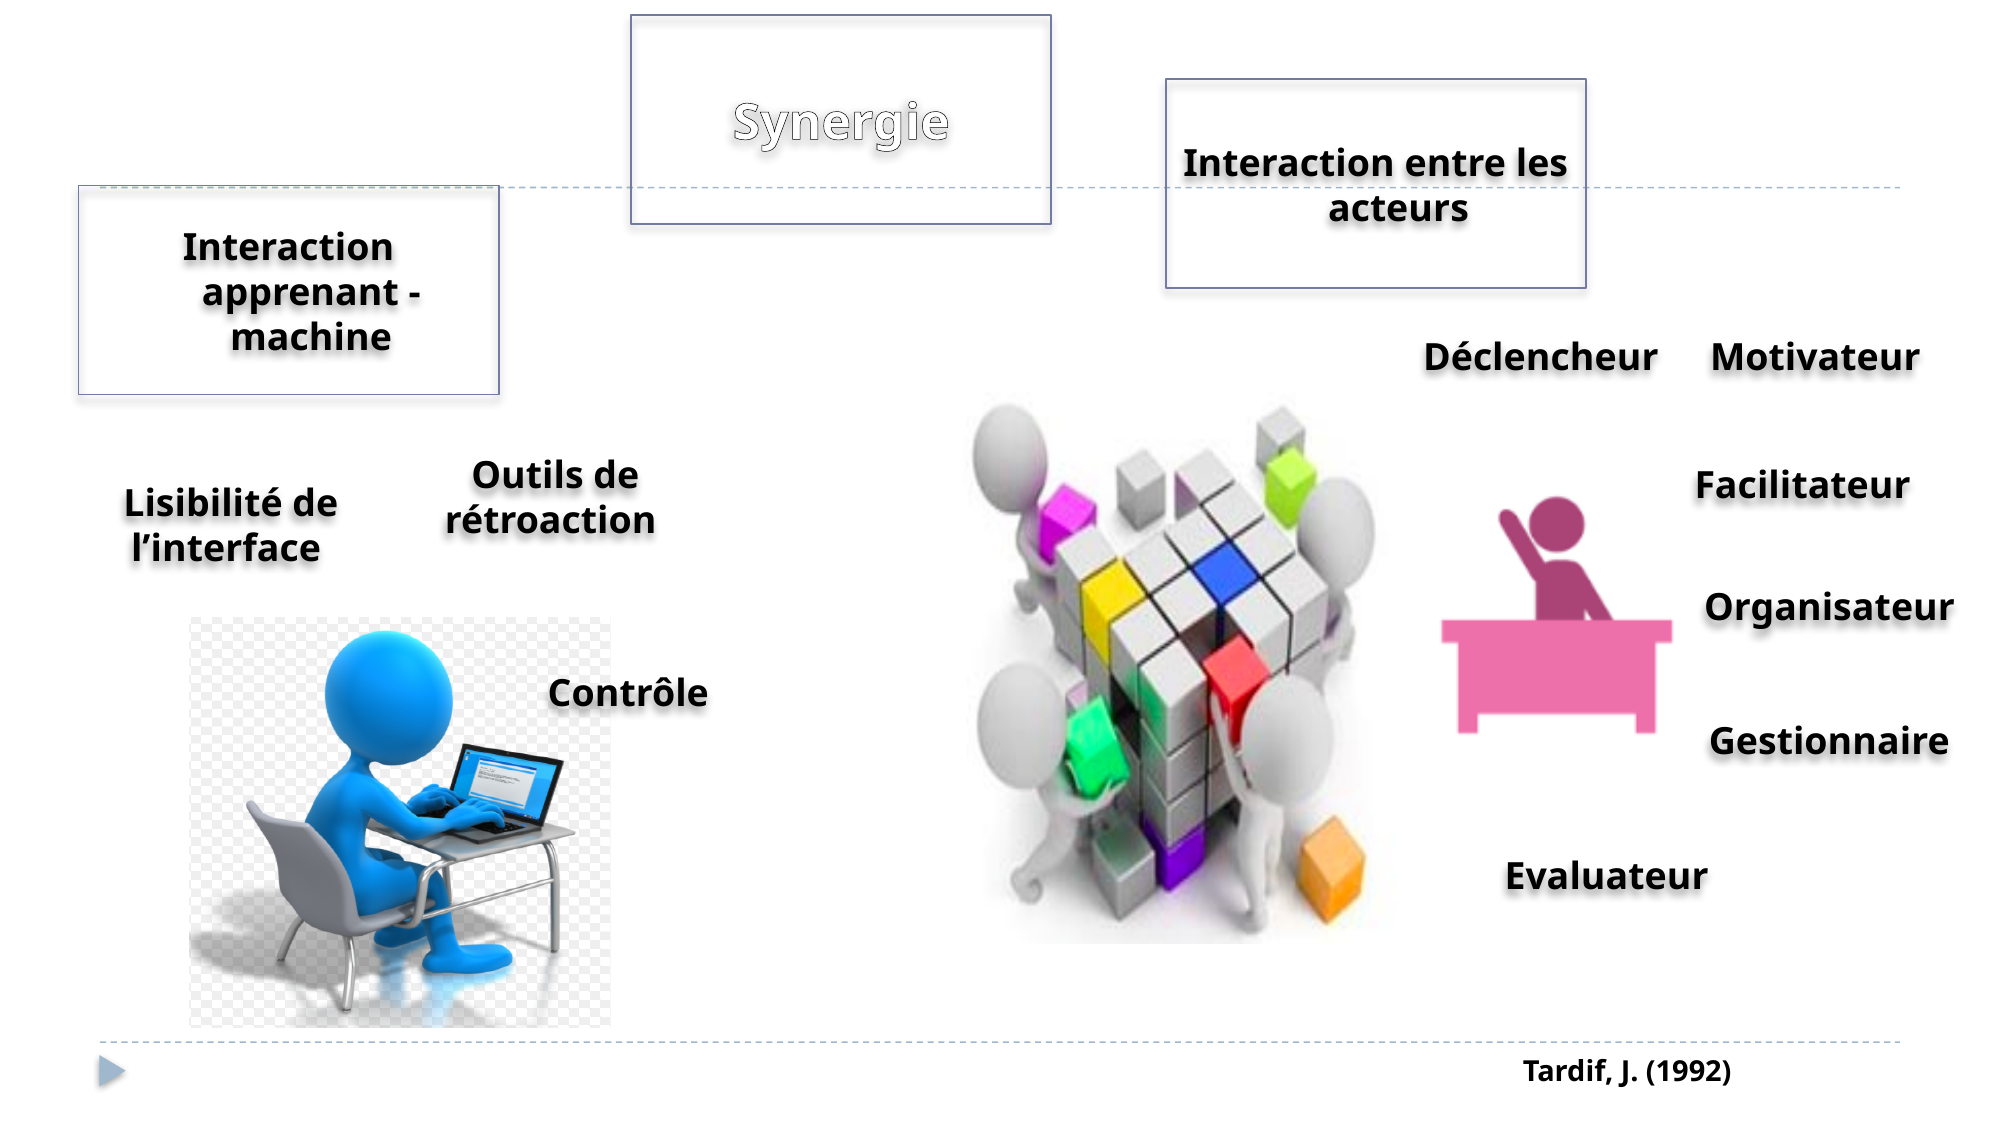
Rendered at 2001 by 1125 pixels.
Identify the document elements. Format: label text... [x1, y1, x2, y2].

text_box Déclencheur [1370, 312, 1712, 399]
text_box Motivateur [1717, 280, 1987, 432]
text_box Lisibilité de l’interface [60, 436, 402, 612]
text_box Contrôle [457, 616, 800, 767]
text_box Synergie [630, 14, 1052, 225]
text_box [1433, 240, 1775, 391]
text_box Interaction entre les acteurs [1165, 78, 1587, 289]
text_box Outils de rétroaction [384, 420, 727, 572]
text_box Tardif, J. (1992) [1508, 1038, 1783, 1114]
text_box Facilitateur [1631, 408, 1974, 530]
picture [883, 382, 1685, 945]
text_box Gestionnaire [1658, 664, 2000, 815]
text_box Evaluateur [1454, 799, 1778, 950]
text_box Organisateur [1689, 530, 2000, 664]
picture [189, 617, 611, 1028]
text_box Interaction apprenant - machine [78, 185, 500, 395]
